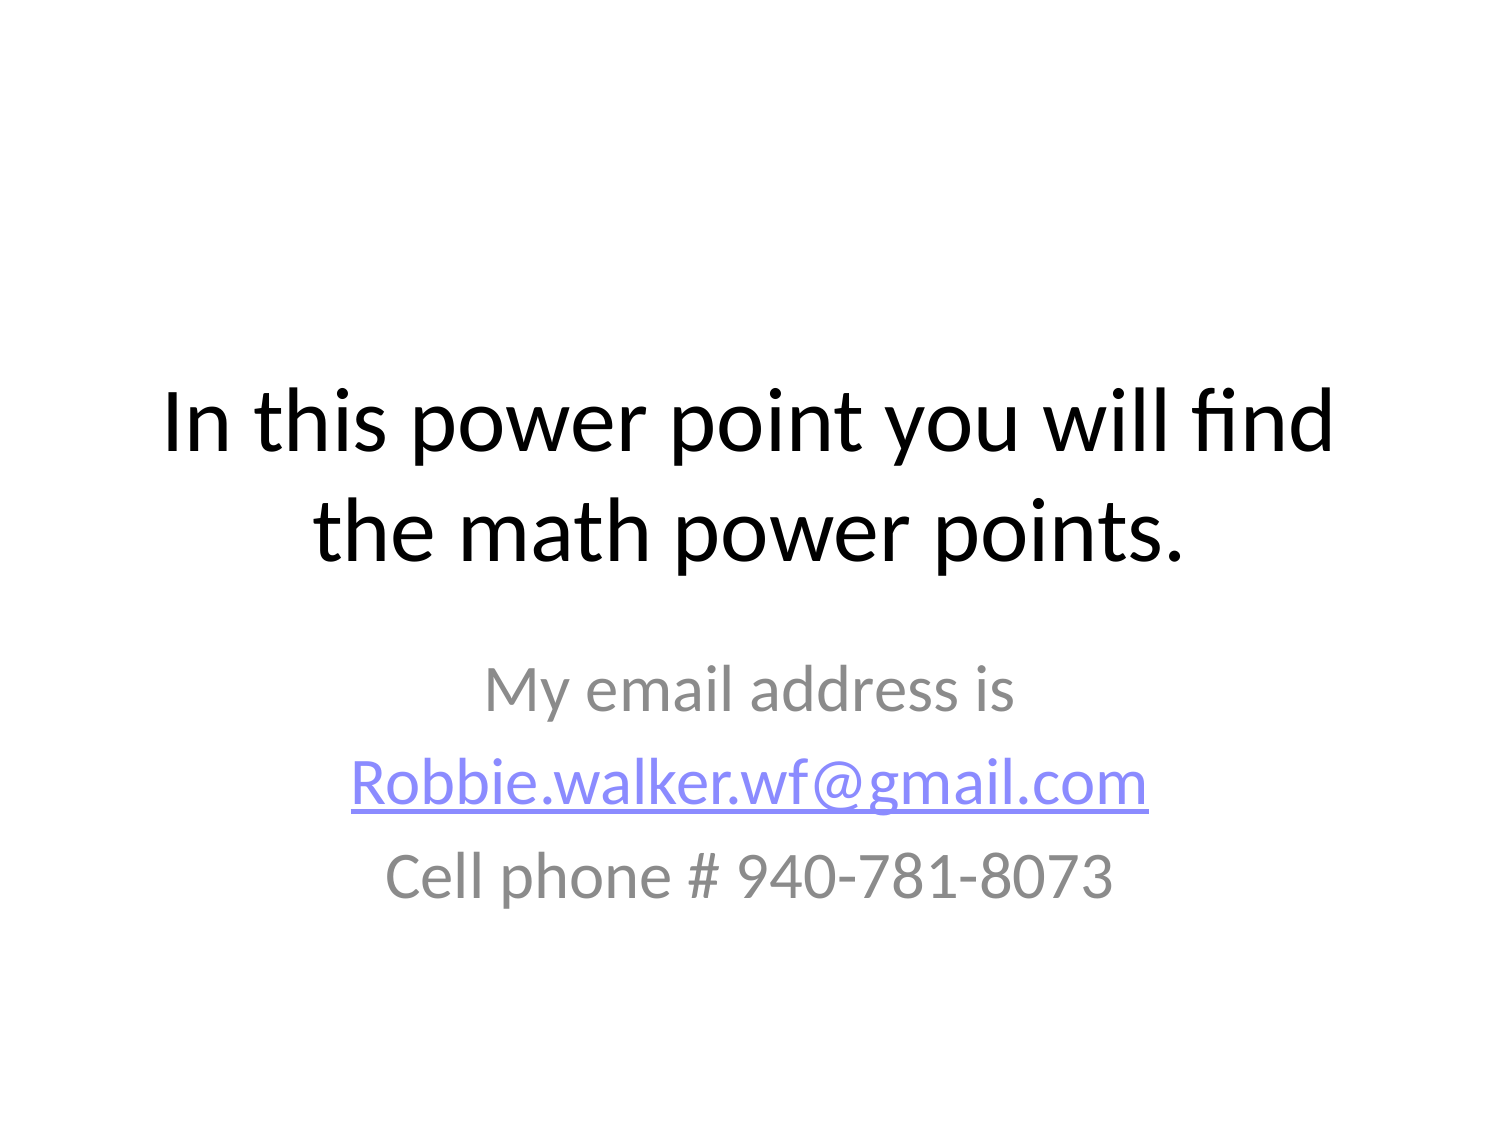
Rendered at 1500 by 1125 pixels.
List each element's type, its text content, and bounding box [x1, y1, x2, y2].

subtitle My email address is Robbie.walker.wf@gmail.com Cell phone # 940-781-8073 [225, 637, 1275, 925]
title In this power point you will find the math power points. [112, 349, 1388, 591]
